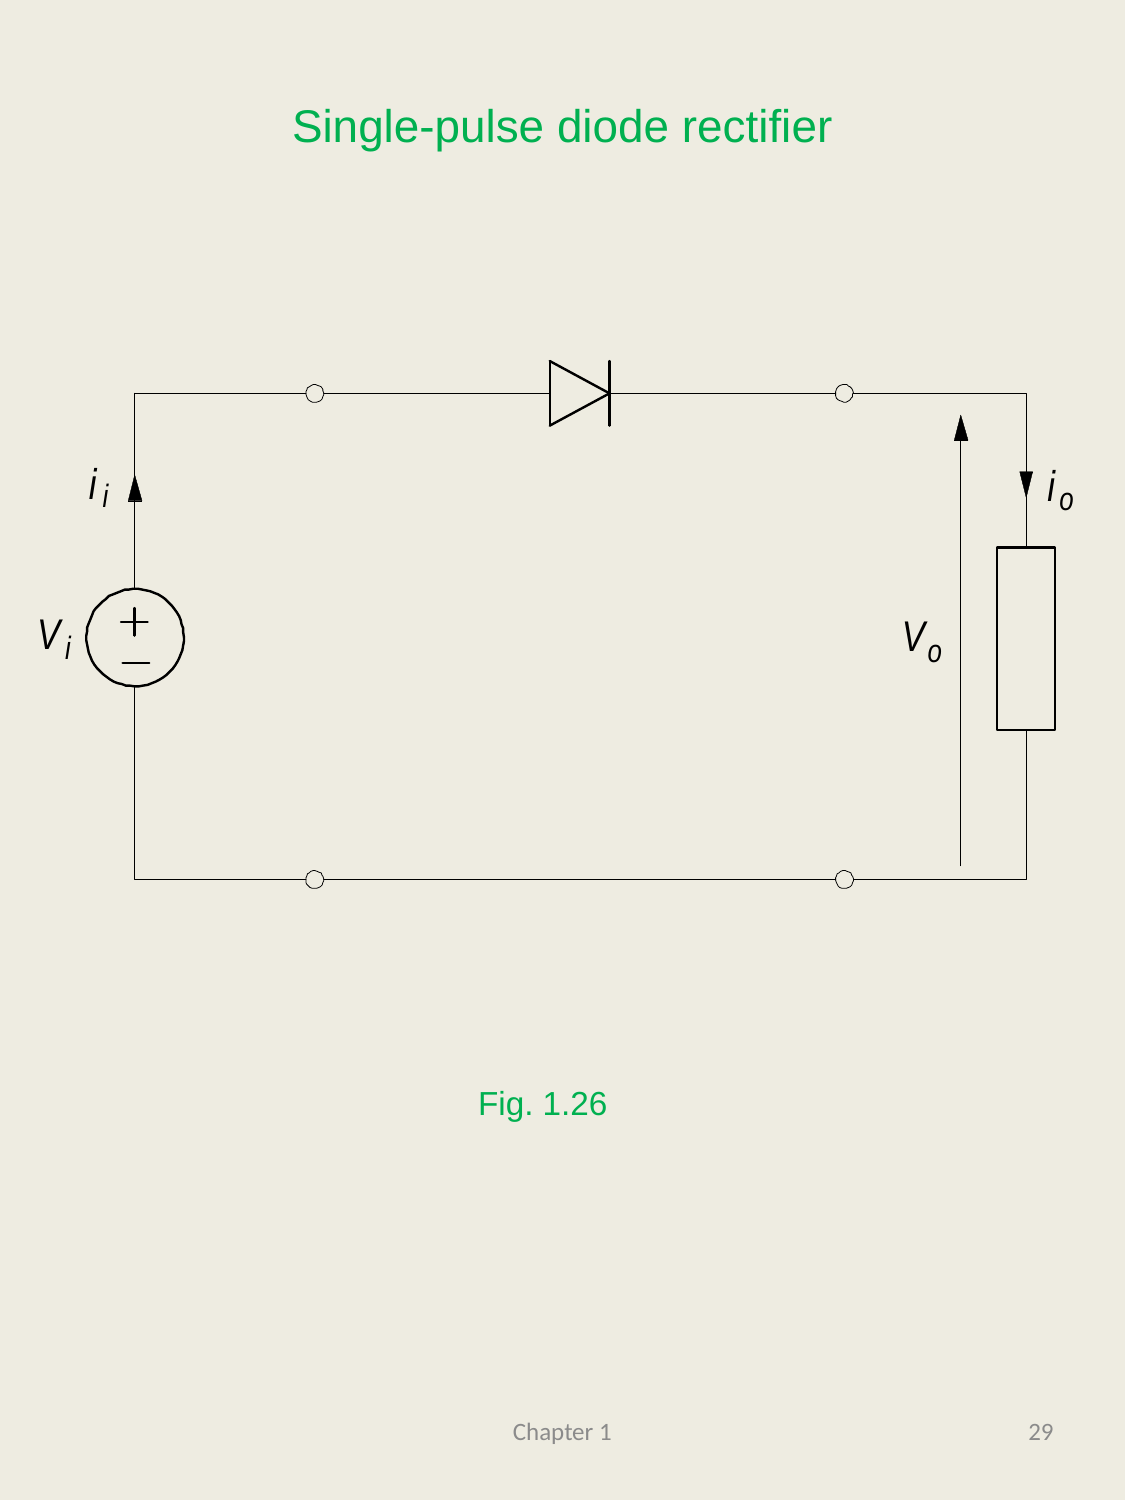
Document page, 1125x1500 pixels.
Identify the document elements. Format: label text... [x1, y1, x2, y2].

footer Chapter 1 [384, 1390, 741, 1471]
picture [1, 237, 1088, 1013]
text_box Fig. 1.26 [463, 1074, 623, 1129]
title Single-pulse diode rectifier [56, 60, 1069, 188]
slide_number 29 [806, 1390, 1069, 1471]
